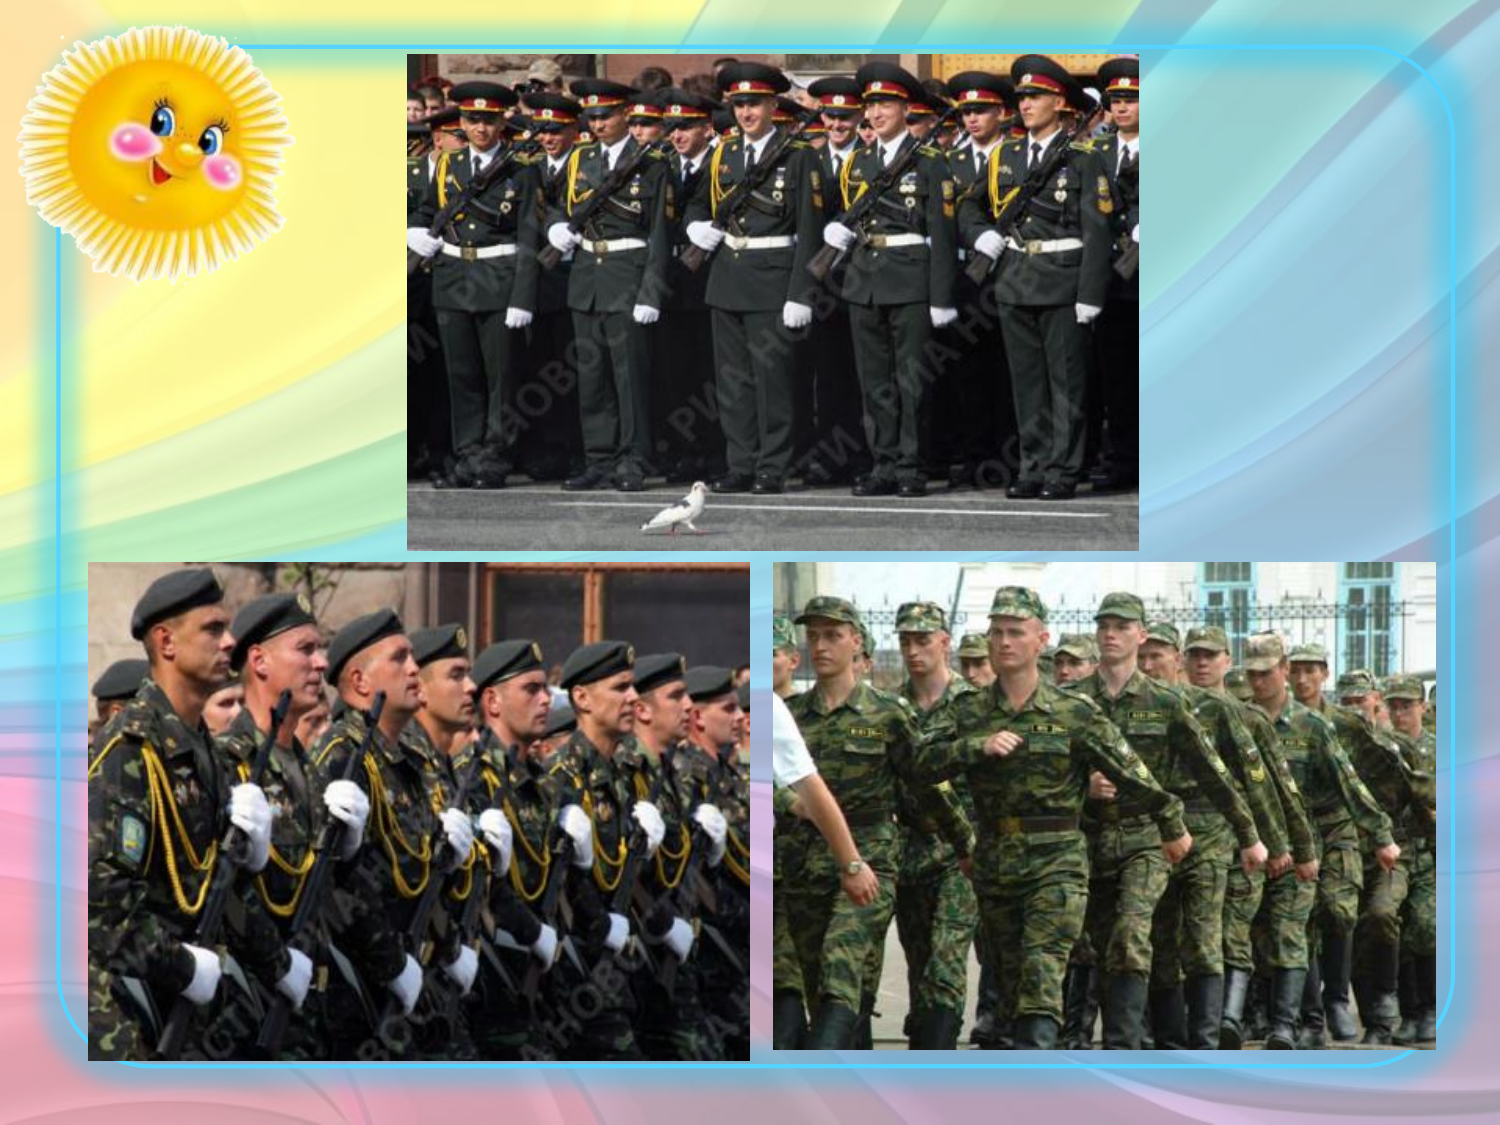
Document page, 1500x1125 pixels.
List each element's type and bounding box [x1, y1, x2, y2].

picture [773, 562, 1436, 1050]
picture [11, 11, 340, 340]
picture [88, 562, 751, 1061]
picture [407, 54, 1139, 551]
